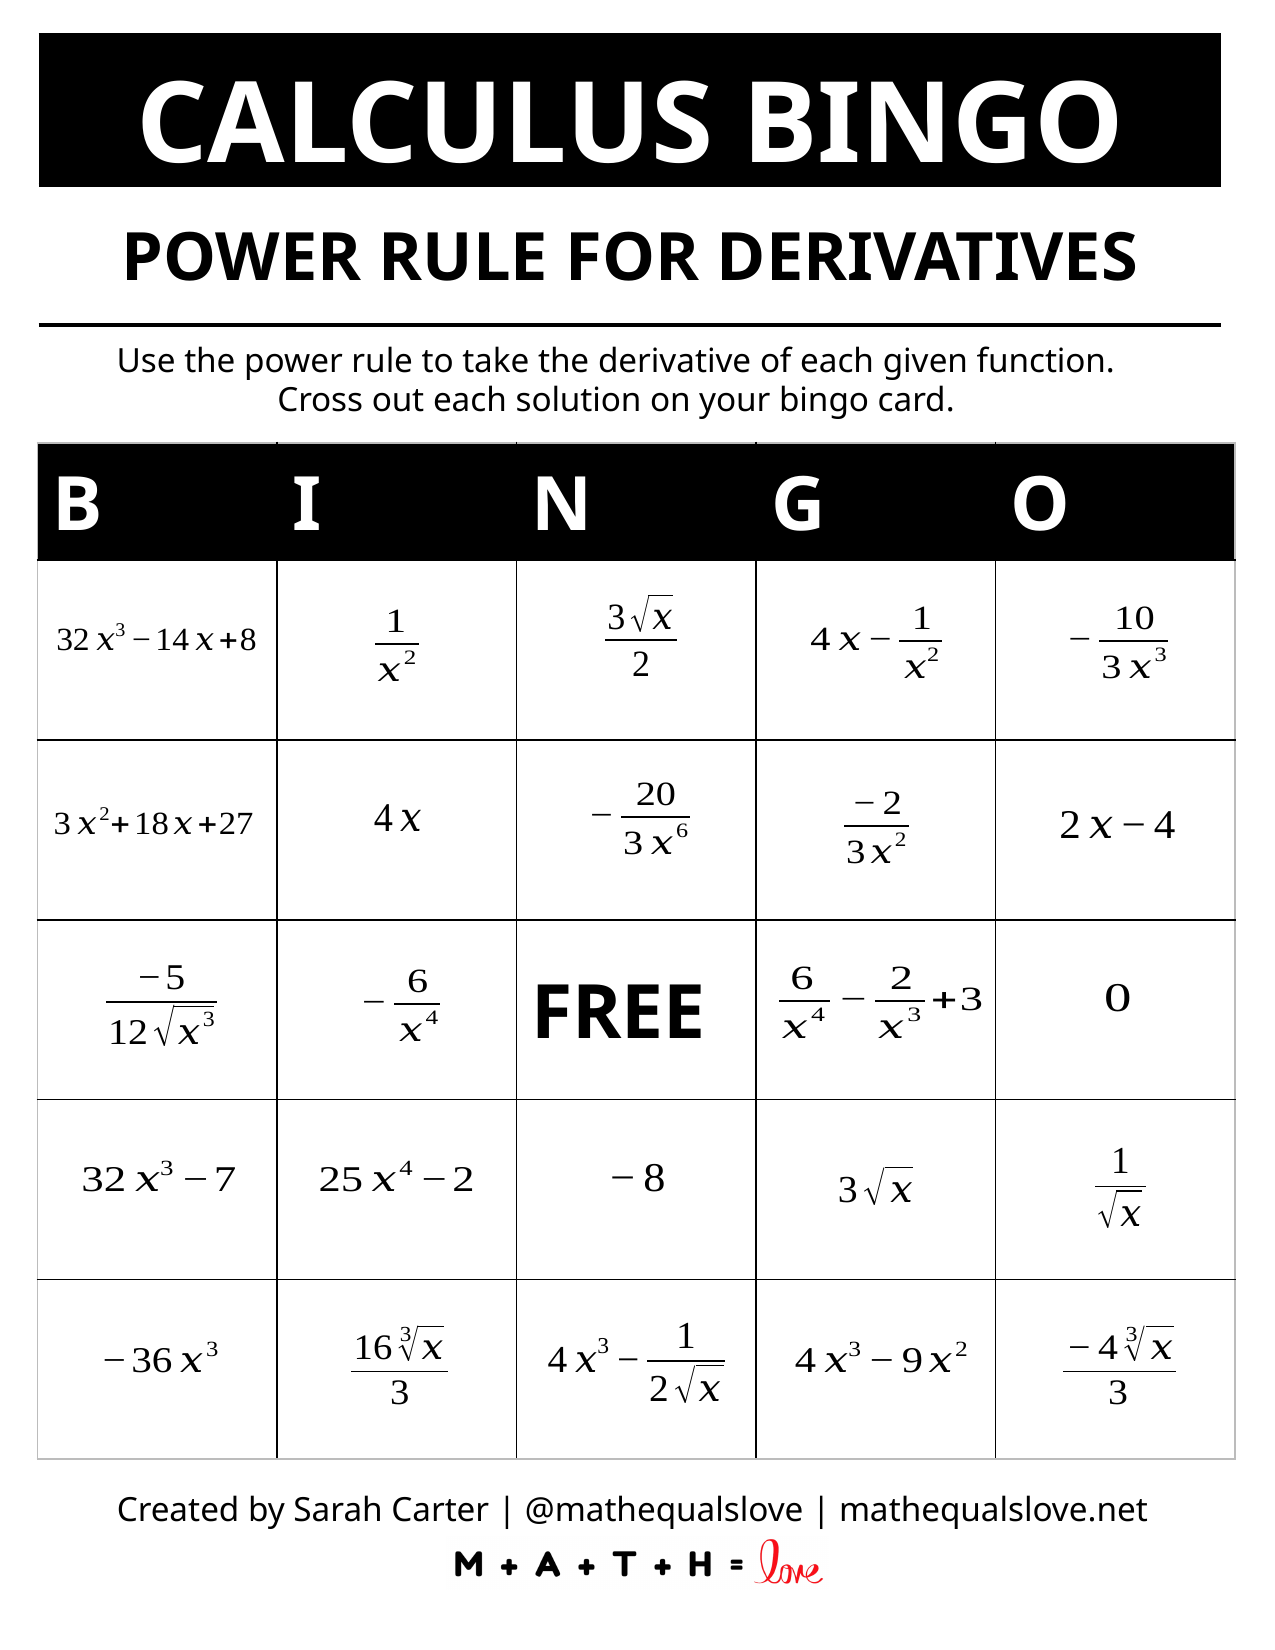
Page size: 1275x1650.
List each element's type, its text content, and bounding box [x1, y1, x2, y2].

table_cell [278, 741, 516, 919]
table_header I [278, 444, 516, 559]
table_cell [996, 561, 1234, 739]
table_cell [278, 561, 516, 739]
table_header B [38, 444, 276, 559]
table_header CALCULUS BINGO [39, 36, 1221, 183]
table_cell [757, 1280, 995, 1458]
table_cell [996, 921, 1234, 1099]
table_cell [996, 1280, 1234, 1458]
table_cell [996, 741, 1234, 919]
table_cell [517, 741, 755, 919]
table_cell [38, 741, 276, 919]
table_cell [38, 1100, 276, 1279]
table_cell [757, 921, 995, 1099]
table_cell [757, 561, 995, 739]
table_header G [757, 444, 995, 559]
table_cell [38, 561, 276, 739]
table_cell [38, 1280, 276, 1458]
text_box Use the power rule to take the derivative of each given function. Cross out each solution on your bingo card. [28, 331, 1214, 426]
table_cell [996, 1100, 1234, 1279]
table_cell [517, 1100, 755, 1279]
table_header N [517, 444, 755, 559]
table_cell [757, 741, 995, 919]
table_cell [757, 1100, 995, 1279]
text_box Created by Sarah Carter | @mathequalslove | mathequalslove.net [53, 1481, 1222, 1536]
table_cell [278, 1100, 516, 1279]
table_cell POWER RULE FOR DERIVATIVES [39, 187, 1221, 323]
table_cell [278, 1280, 516, 1458]
table_header O [996, 444, 1234, 559]
table_cell FREE [517, 921, 755, 1099]
table_cell [517, 561, 755, 739]
picture [446, 1536, 829, 1590]
table_cell [517, 1280, 755, 1458]
table_cell [38, 921, 276, 1099]
table_cell [278, 921, 516, 1099]
